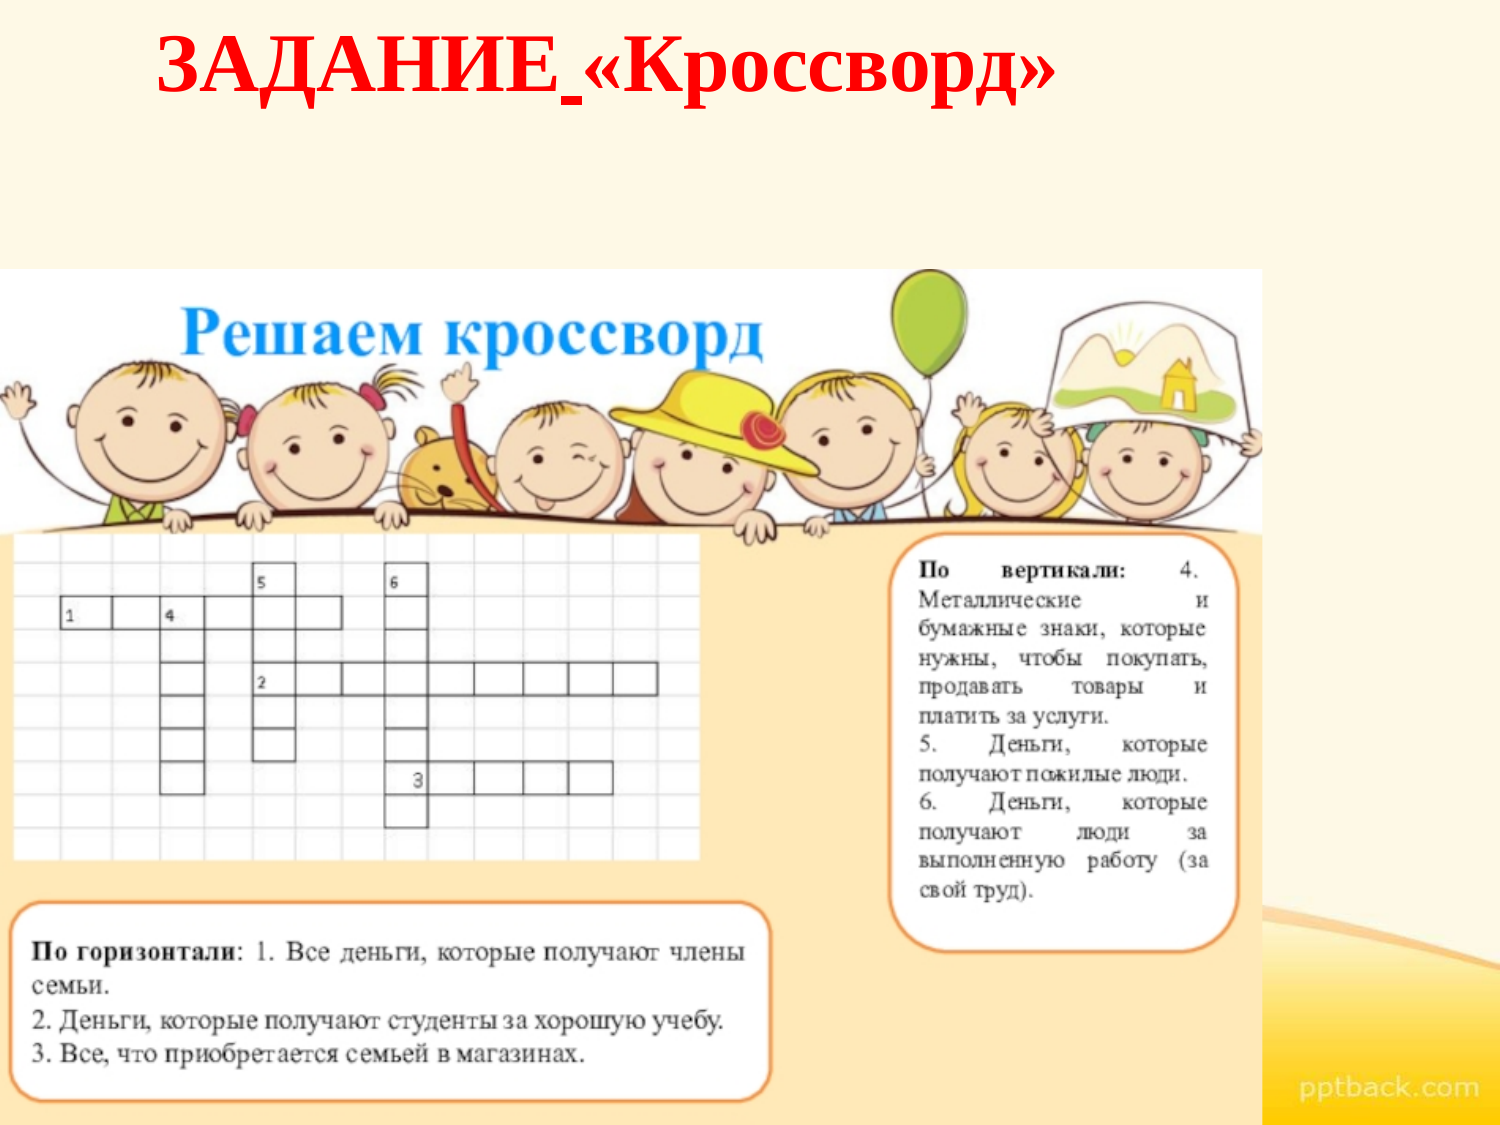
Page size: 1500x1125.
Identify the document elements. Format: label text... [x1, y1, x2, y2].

title ЗАДАНИЕ «Кроссворд» [153, 6, 1104, 209]
picture [0, 0, 1500, 1125]
